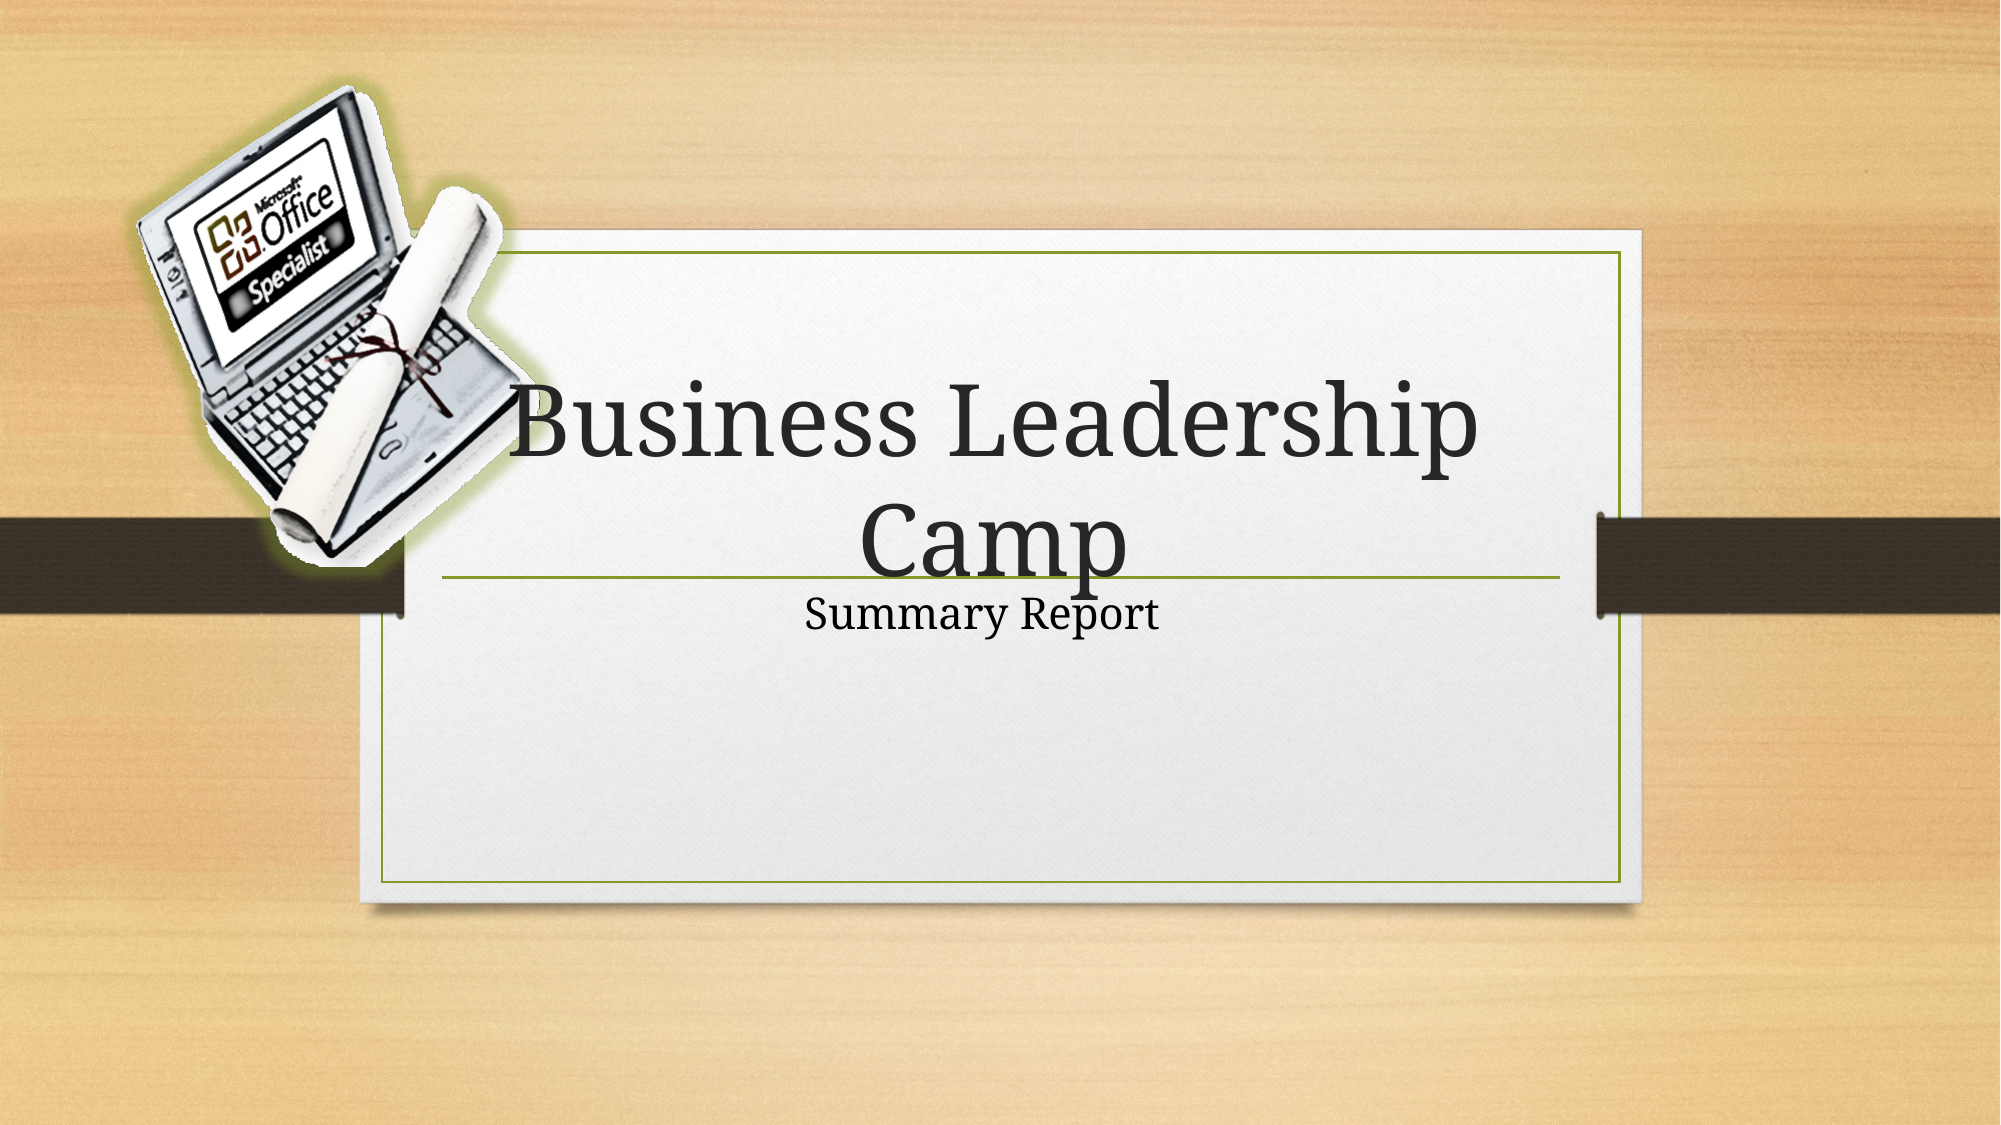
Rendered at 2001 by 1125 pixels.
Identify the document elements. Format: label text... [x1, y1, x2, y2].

picture [0, 0, 2001, 1125]
title Business Leadership Camp [380, 433, 1609, 578]
subtitle Summary Report [355, 578, 1609, 758]
